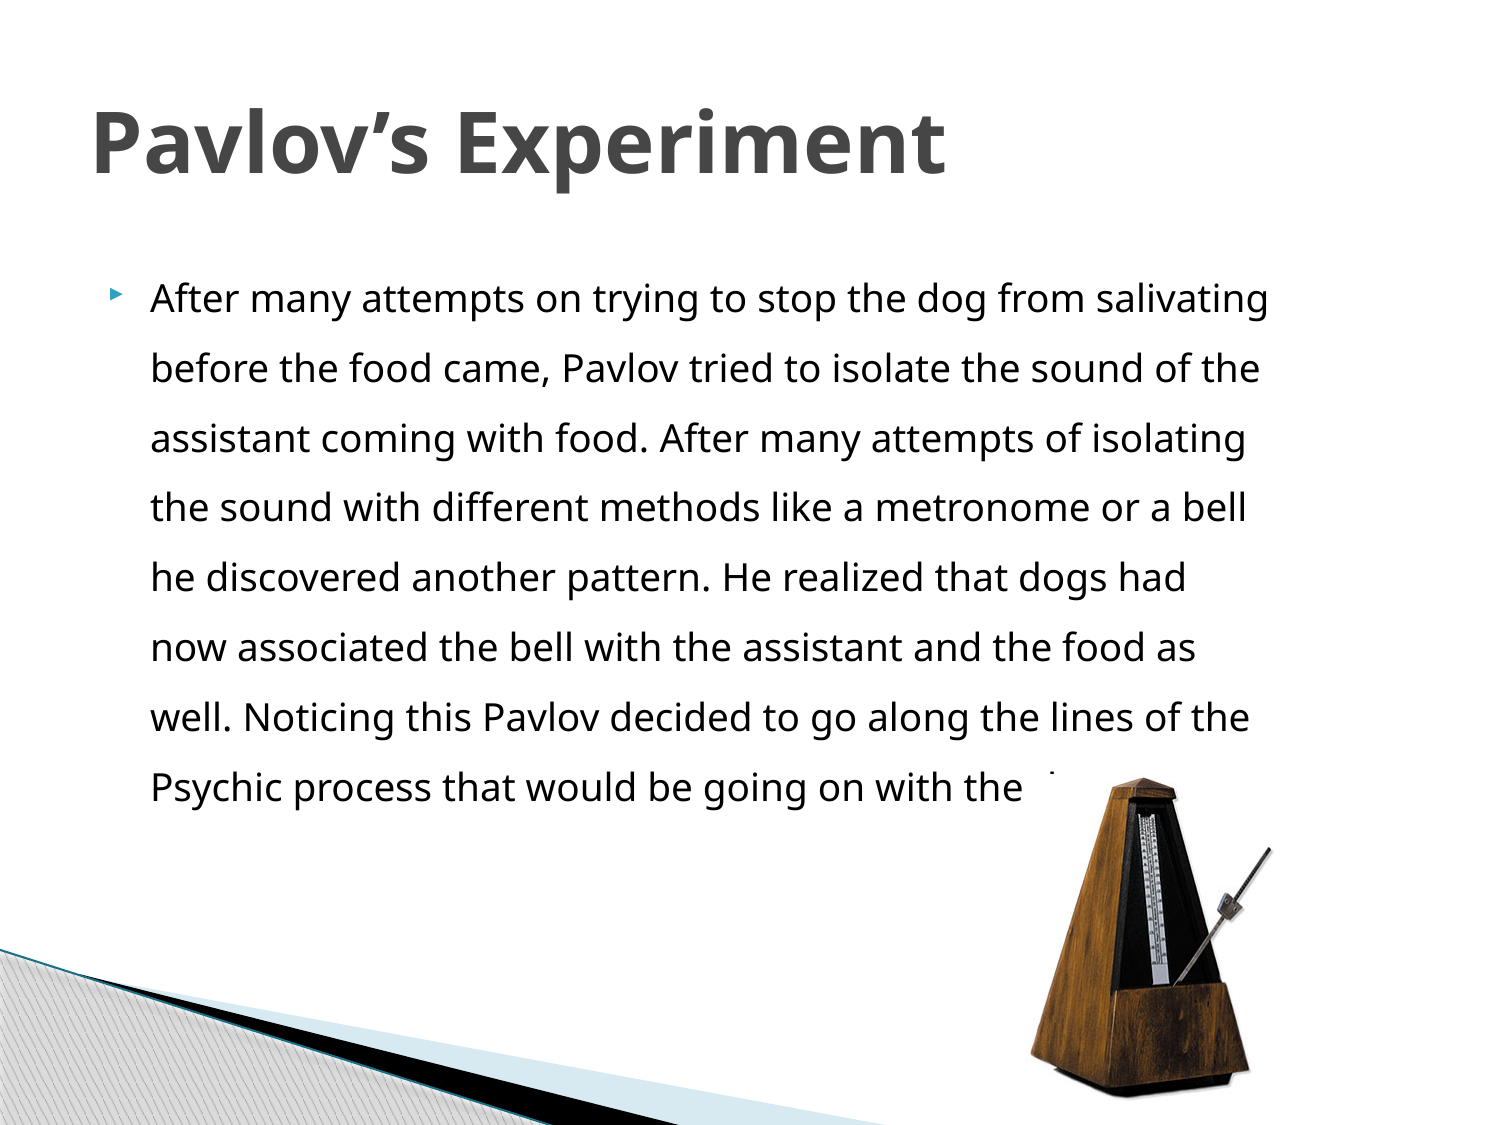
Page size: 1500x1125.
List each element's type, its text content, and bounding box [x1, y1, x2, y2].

picture [1024, 774, 1276, 1103]
list After many attempts on trying to stop the dog from salivating before the food came, Pavlov tried to isolate the sound of the assistant coming with food. After many attempts of isolating the sound with different methods like a metronome or a bell he discovered another pattern. He realized that dogs had now associated the bell with the assistant and the food as well. Noticing this Pavlov decided to go along the lines of the Psychic process that would be going on with the dogs. [75, 243, 1288, 850]
title Pavlov’s Experiment [75, 45, 1425, 233]
